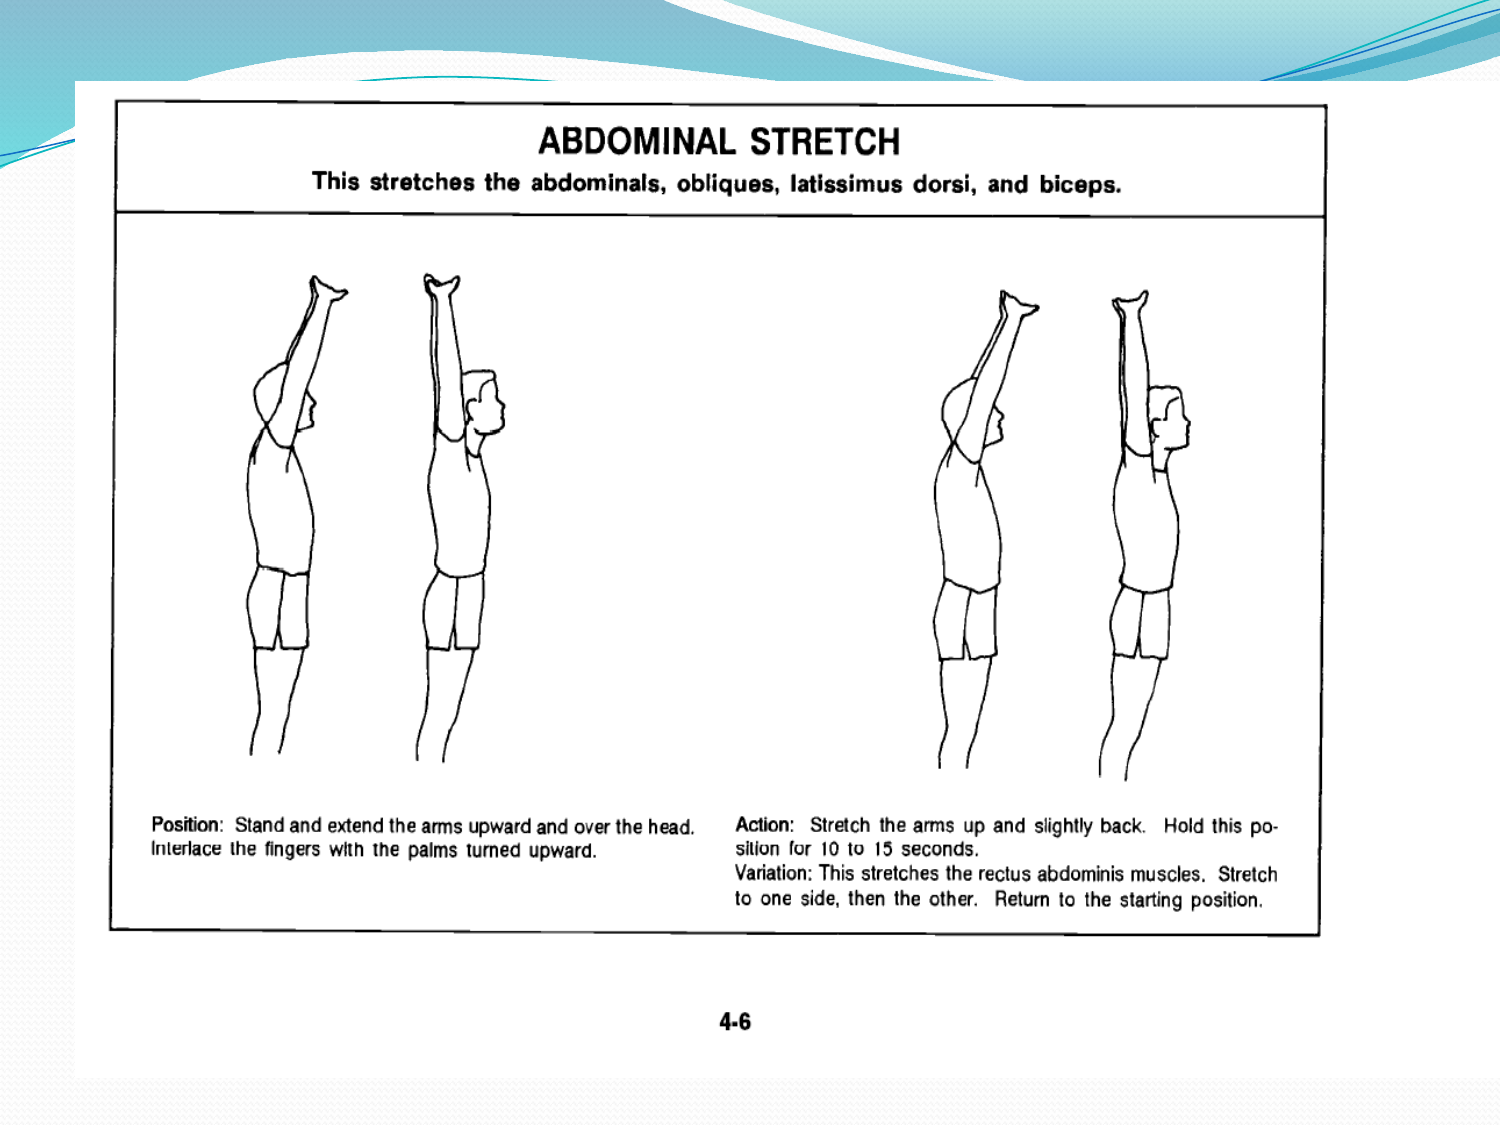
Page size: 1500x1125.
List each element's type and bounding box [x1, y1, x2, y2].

list [74, 81, 1500, 1079]
